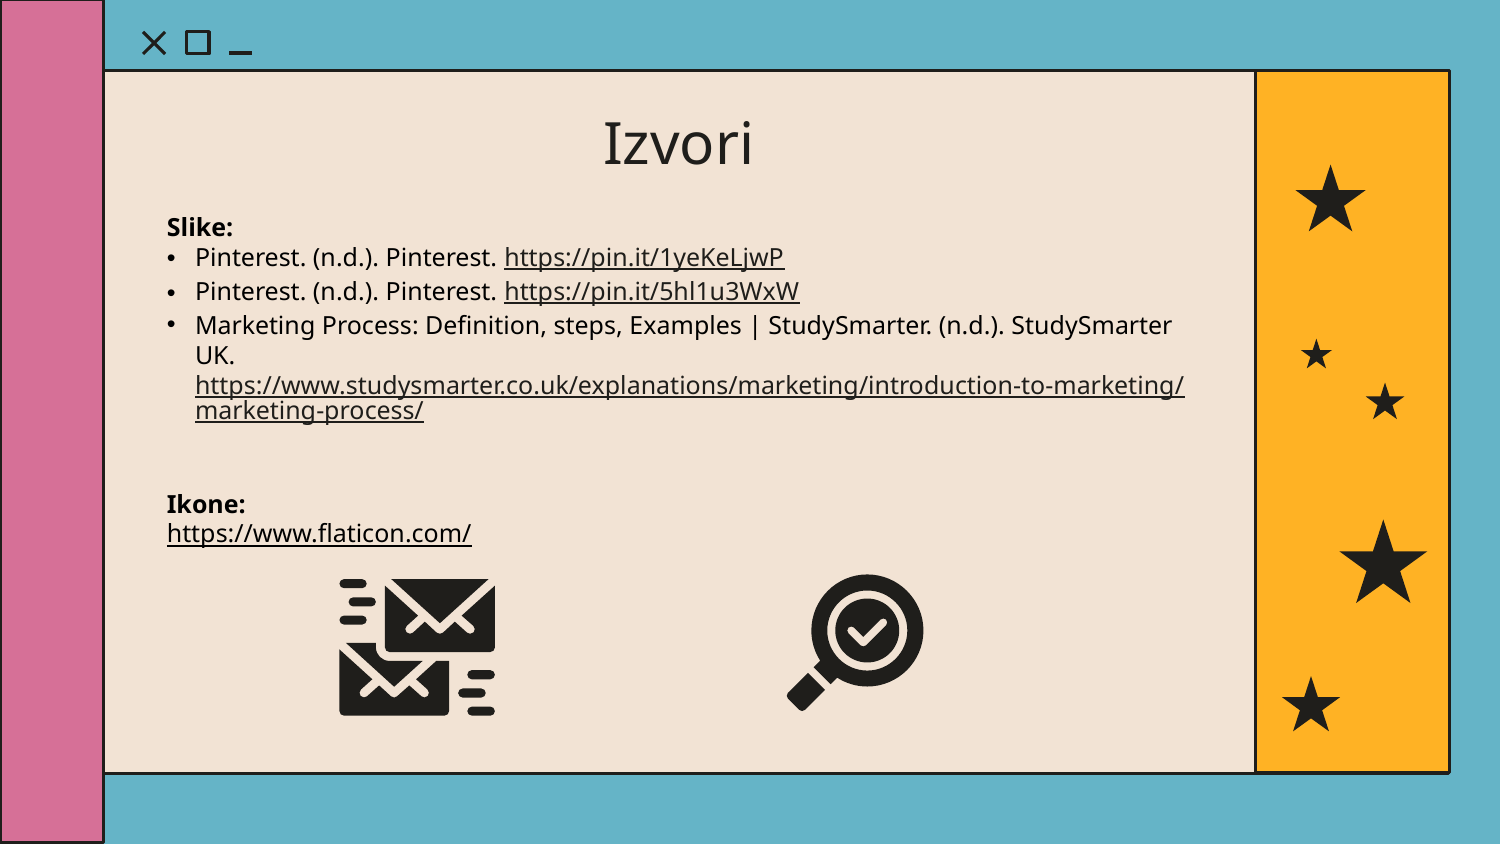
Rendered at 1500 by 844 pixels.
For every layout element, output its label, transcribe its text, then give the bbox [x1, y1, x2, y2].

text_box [339, 578, 496, 716]
text_box Slike: Pinterest. (n.d.). Pinterest. https://pin.it/1yeKeLjwP Pinterest. (n.d.). Pinterest. https://pin.it/5hl1u3WxW Marketing Process: Definition, steps, Examples | StudySmarter. (n.d.). StudySmarter UK. https://www.studysmarter.co.uk/explanations/marketing/introduction-to-marketing/marketing-process/ Ikone: https://www.flaticon.com/ [151, 196, 1209, 668]
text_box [786, 574, 924, 712]
title Izvori [135, 88, 1223, 183]
